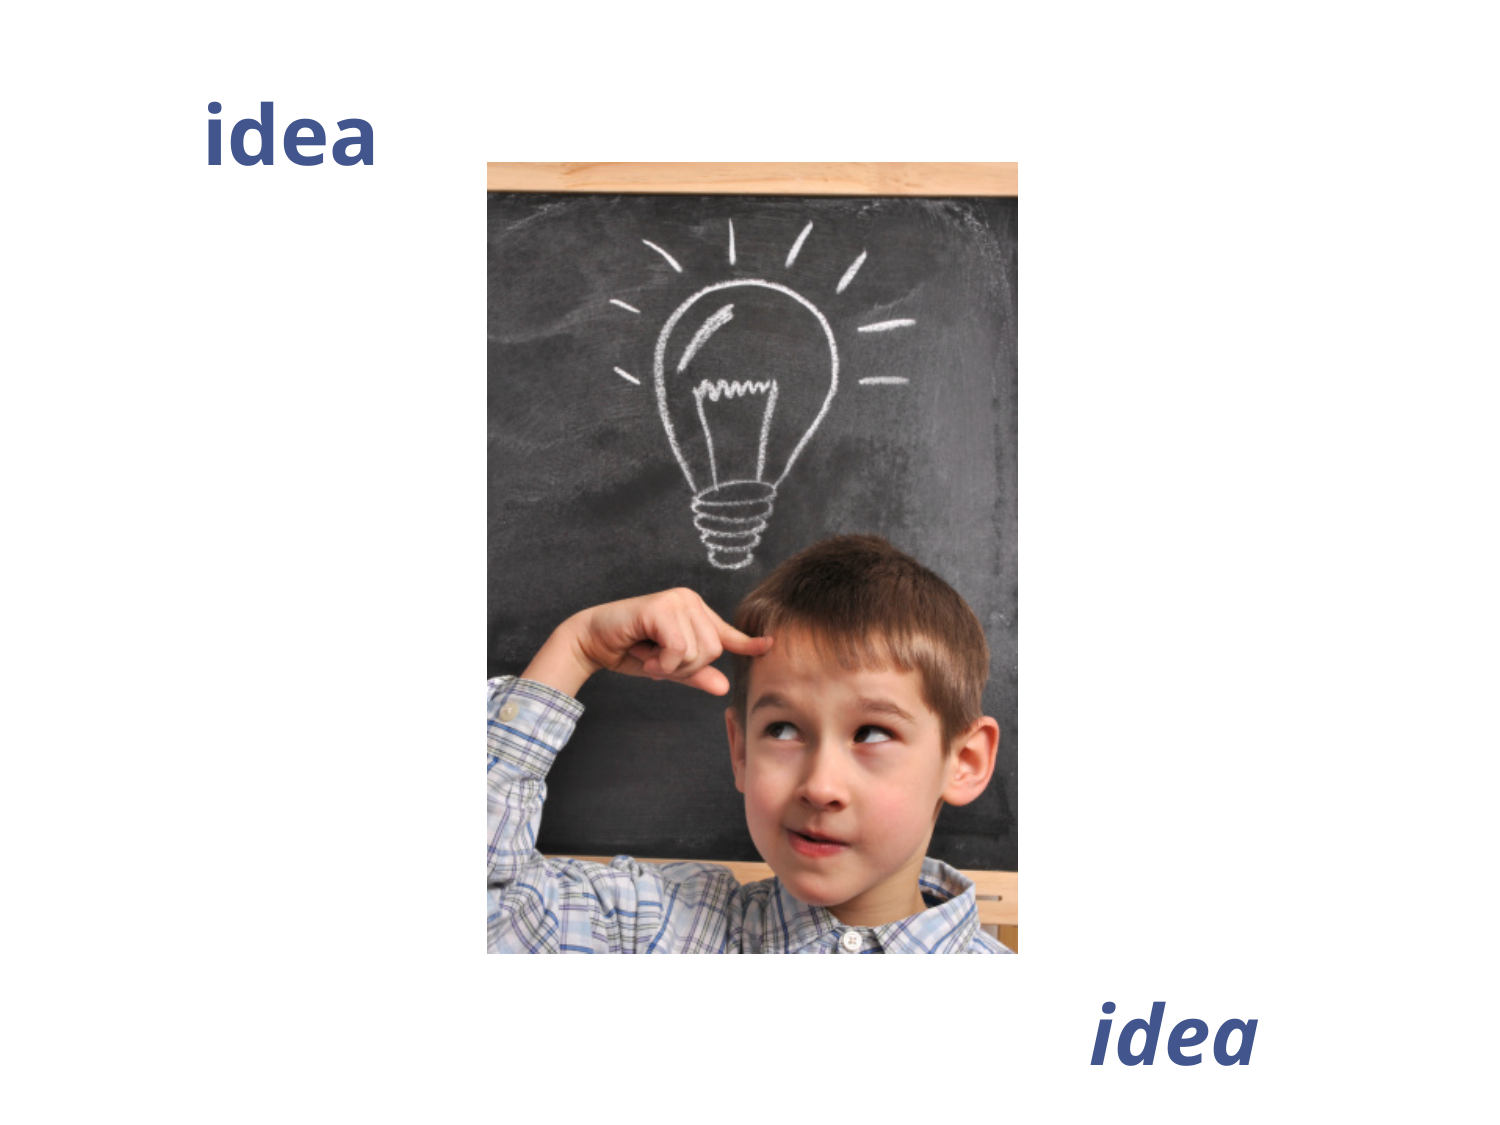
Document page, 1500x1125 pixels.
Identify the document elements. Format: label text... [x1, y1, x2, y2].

text_box idea [1074, 975, 1500, 1100]
list idea [187, 75, 713, 200]
picture [487, 162, 1018, 954]
